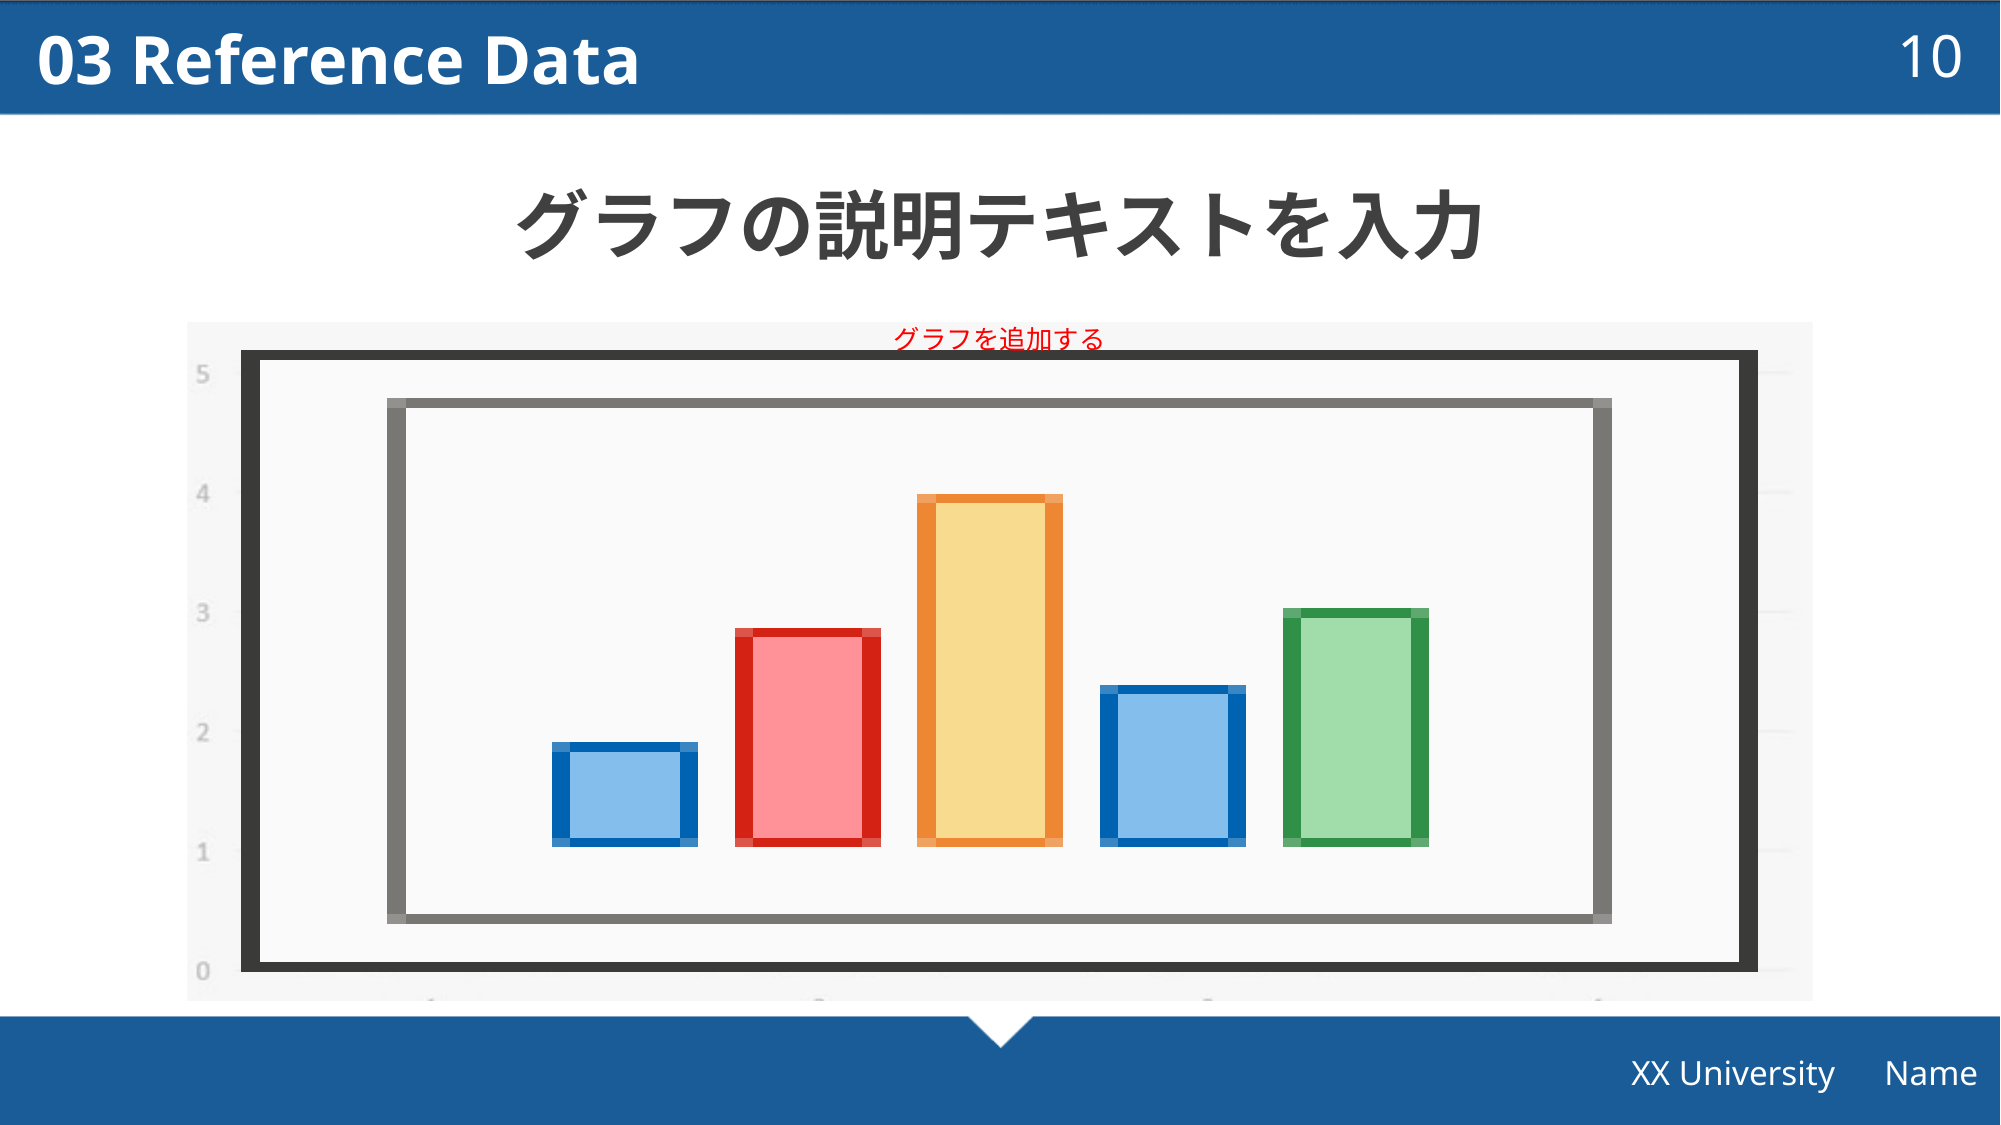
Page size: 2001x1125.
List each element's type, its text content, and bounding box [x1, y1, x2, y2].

text_box グラフの説明テキストを入力 [499, 170, 1502, 276]
picture [0, 0, 2000, 1125]
text_box XX University Name [1616, 1044, 1993, 1100]
text_box 03 Reference Data [22, 10, 657, 106]
slide_number 10 [1528, 28, 1979, 89]
